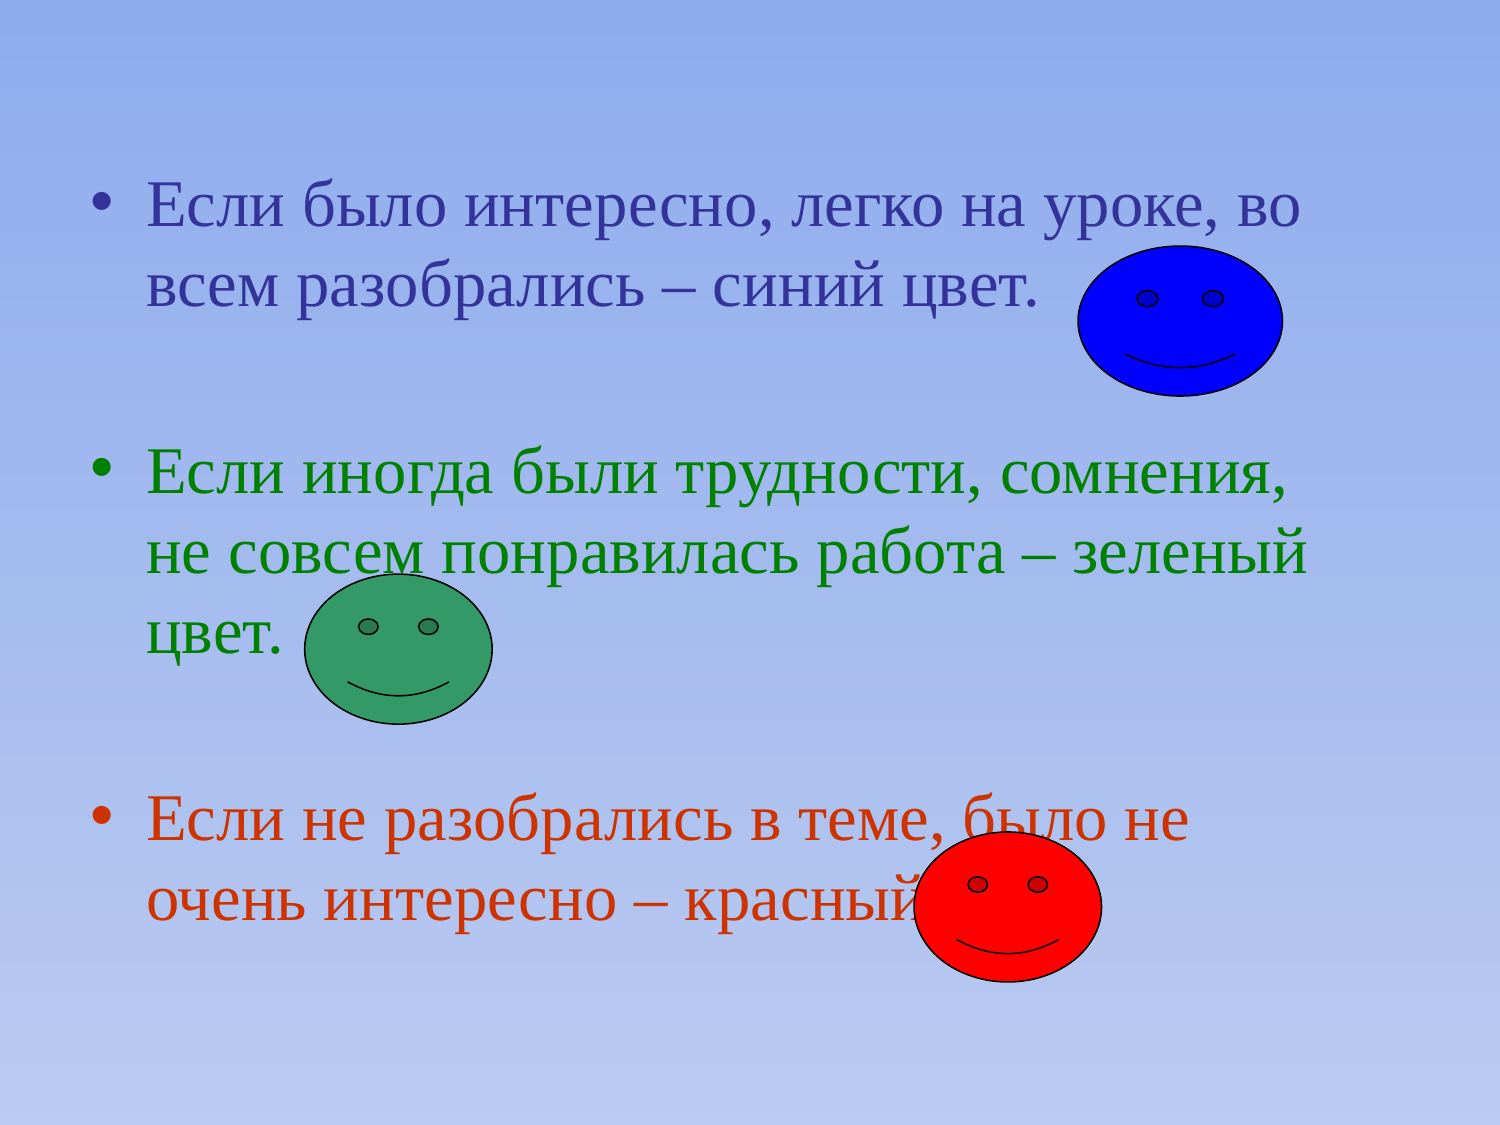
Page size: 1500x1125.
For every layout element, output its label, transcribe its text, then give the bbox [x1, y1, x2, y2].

text_box [1078, 246, 1283, 397]
list Если было интересно, легко на уроке, во всем разобрались – синий цвет. Если иногда были трудности, сомнения, не совсем понравилась работа – зеленый цвет. Если не разобрались в теме, было не очень интересно – красный цвет. [75, 152, 1383, 950]
text_box [914, 831, 1102, 982]
text_box [304, 574, 493, 725]
